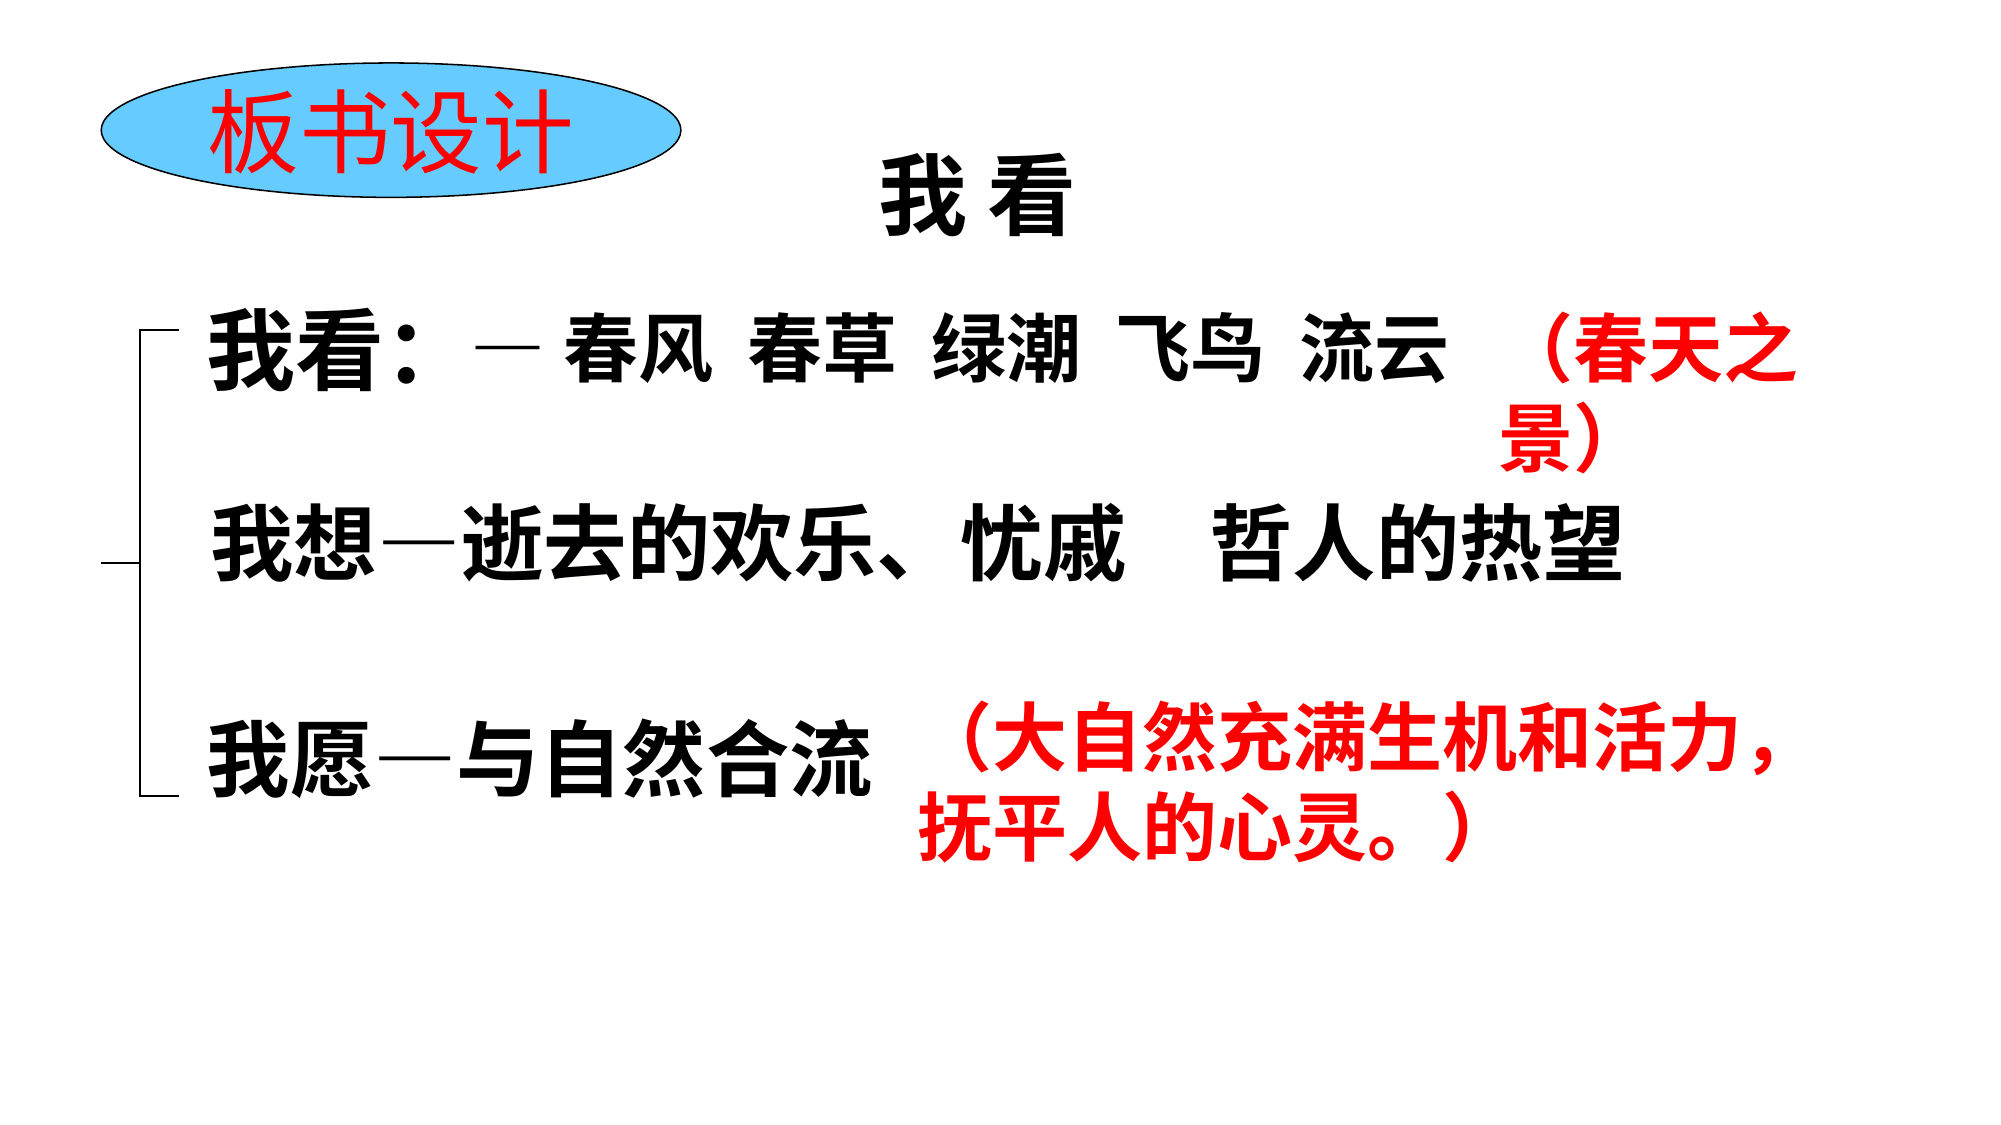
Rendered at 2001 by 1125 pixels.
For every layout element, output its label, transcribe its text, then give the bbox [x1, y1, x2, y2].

text_box 我想—逝去的欢乐、忧戚 哲人的热望 [196, 483, 1642, 599]
text_box [101, 329, 179, 797]
text_box （大自然充满生机和活力，抚平人的心灵。） [902, 682, 1826, 878]
text_box （春天之景） [1483, 294, 1904, 489]
text_box —春风 春草 绿潮 飞鸟 流云 [455, 294, 1499, 399]
text_box 我看： [191, 287, 490, 409]
text_box 我愿—与自然合流 [191, 699, 934, 815]
text_box 板书设计 [101, 62, 681, 198]
text_box 我 看 [863, 132, 1137, 254]
